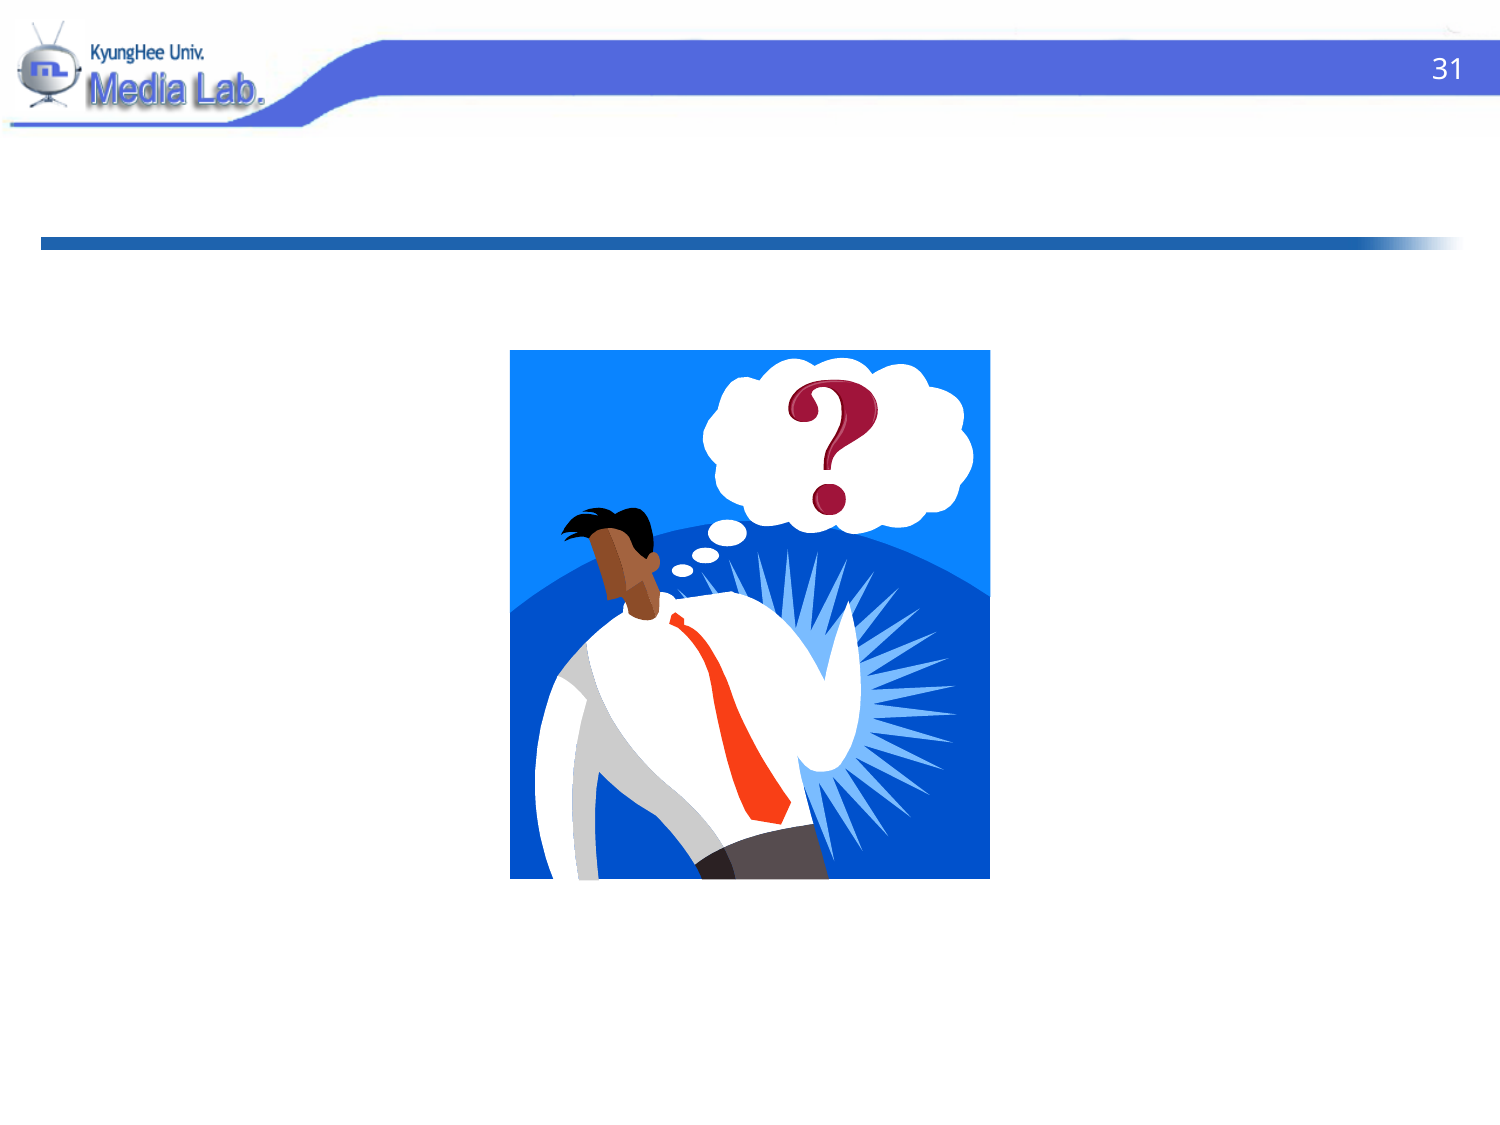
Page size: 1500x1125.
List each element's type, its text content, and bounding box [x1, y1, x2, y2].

slide_number 31 [1403, 42, 1481, 93]
picture [41, 237, 1500, 250]
picture [0, 0, 1500, 138]
picture [509, 349, 991, 881]
